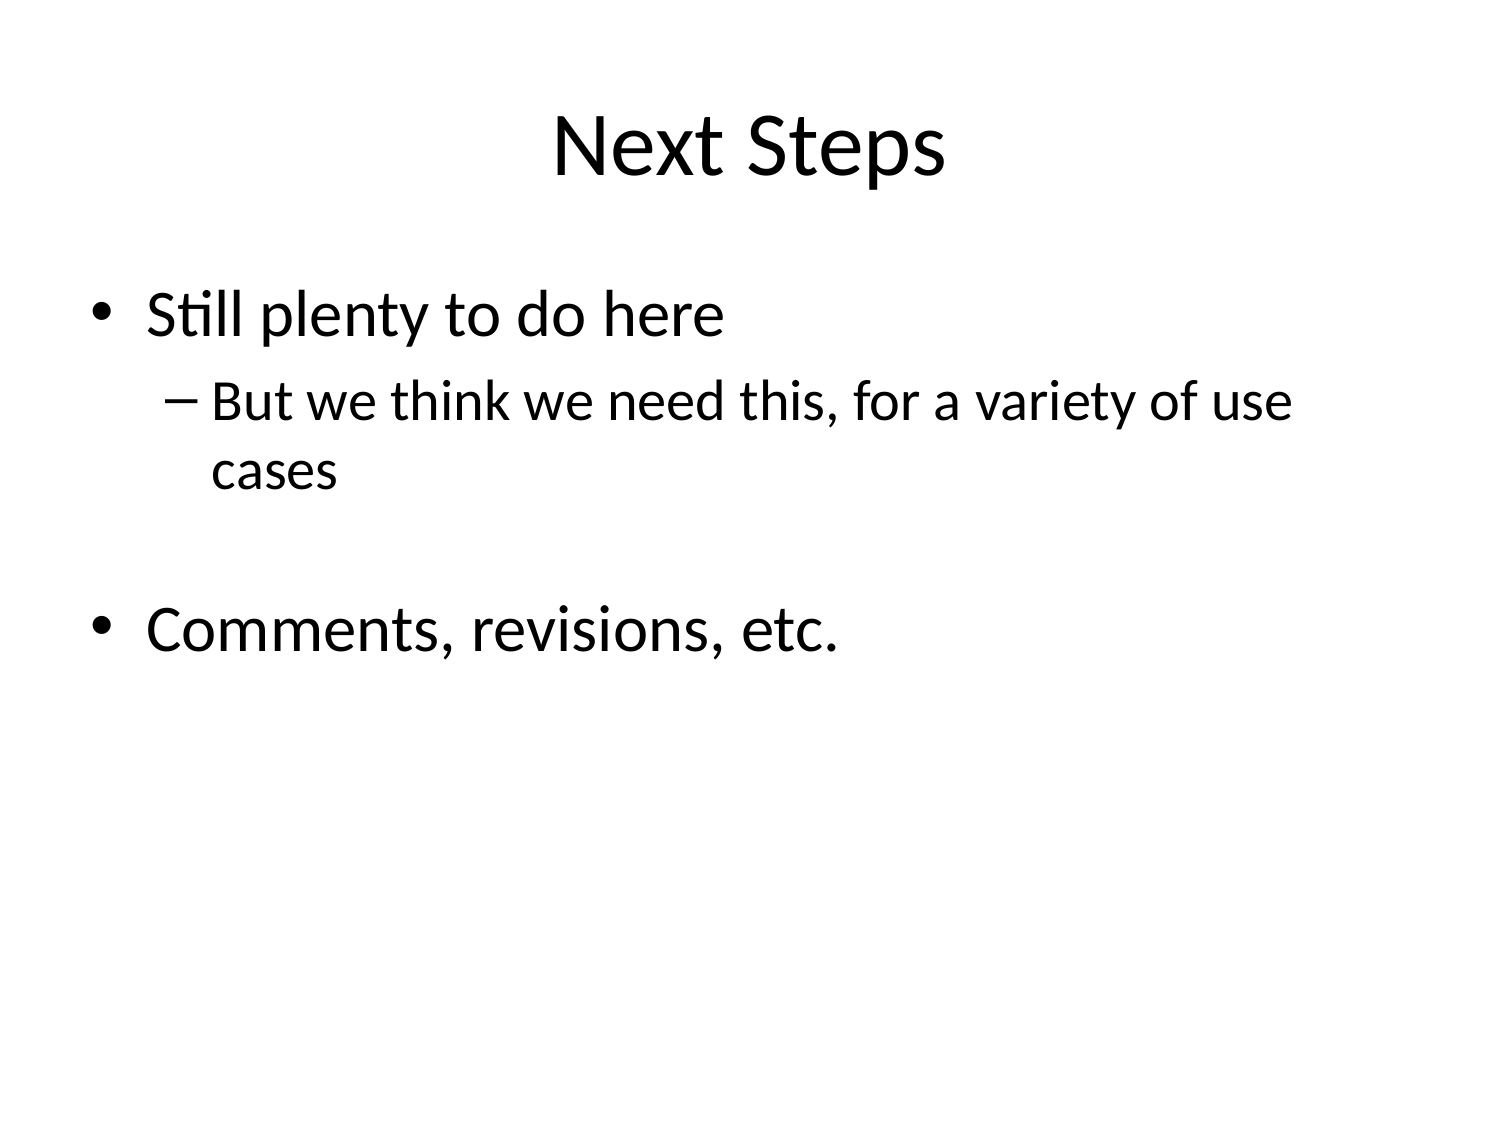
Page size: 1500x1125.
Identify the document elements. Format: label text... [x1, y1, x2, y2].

title Next Steps [75, 45, 1425, 233]
list Still plenty to do here But we think we need this, for a variety of use cases Comments, revisions, etc. [75, 262, 1425, 1005]
